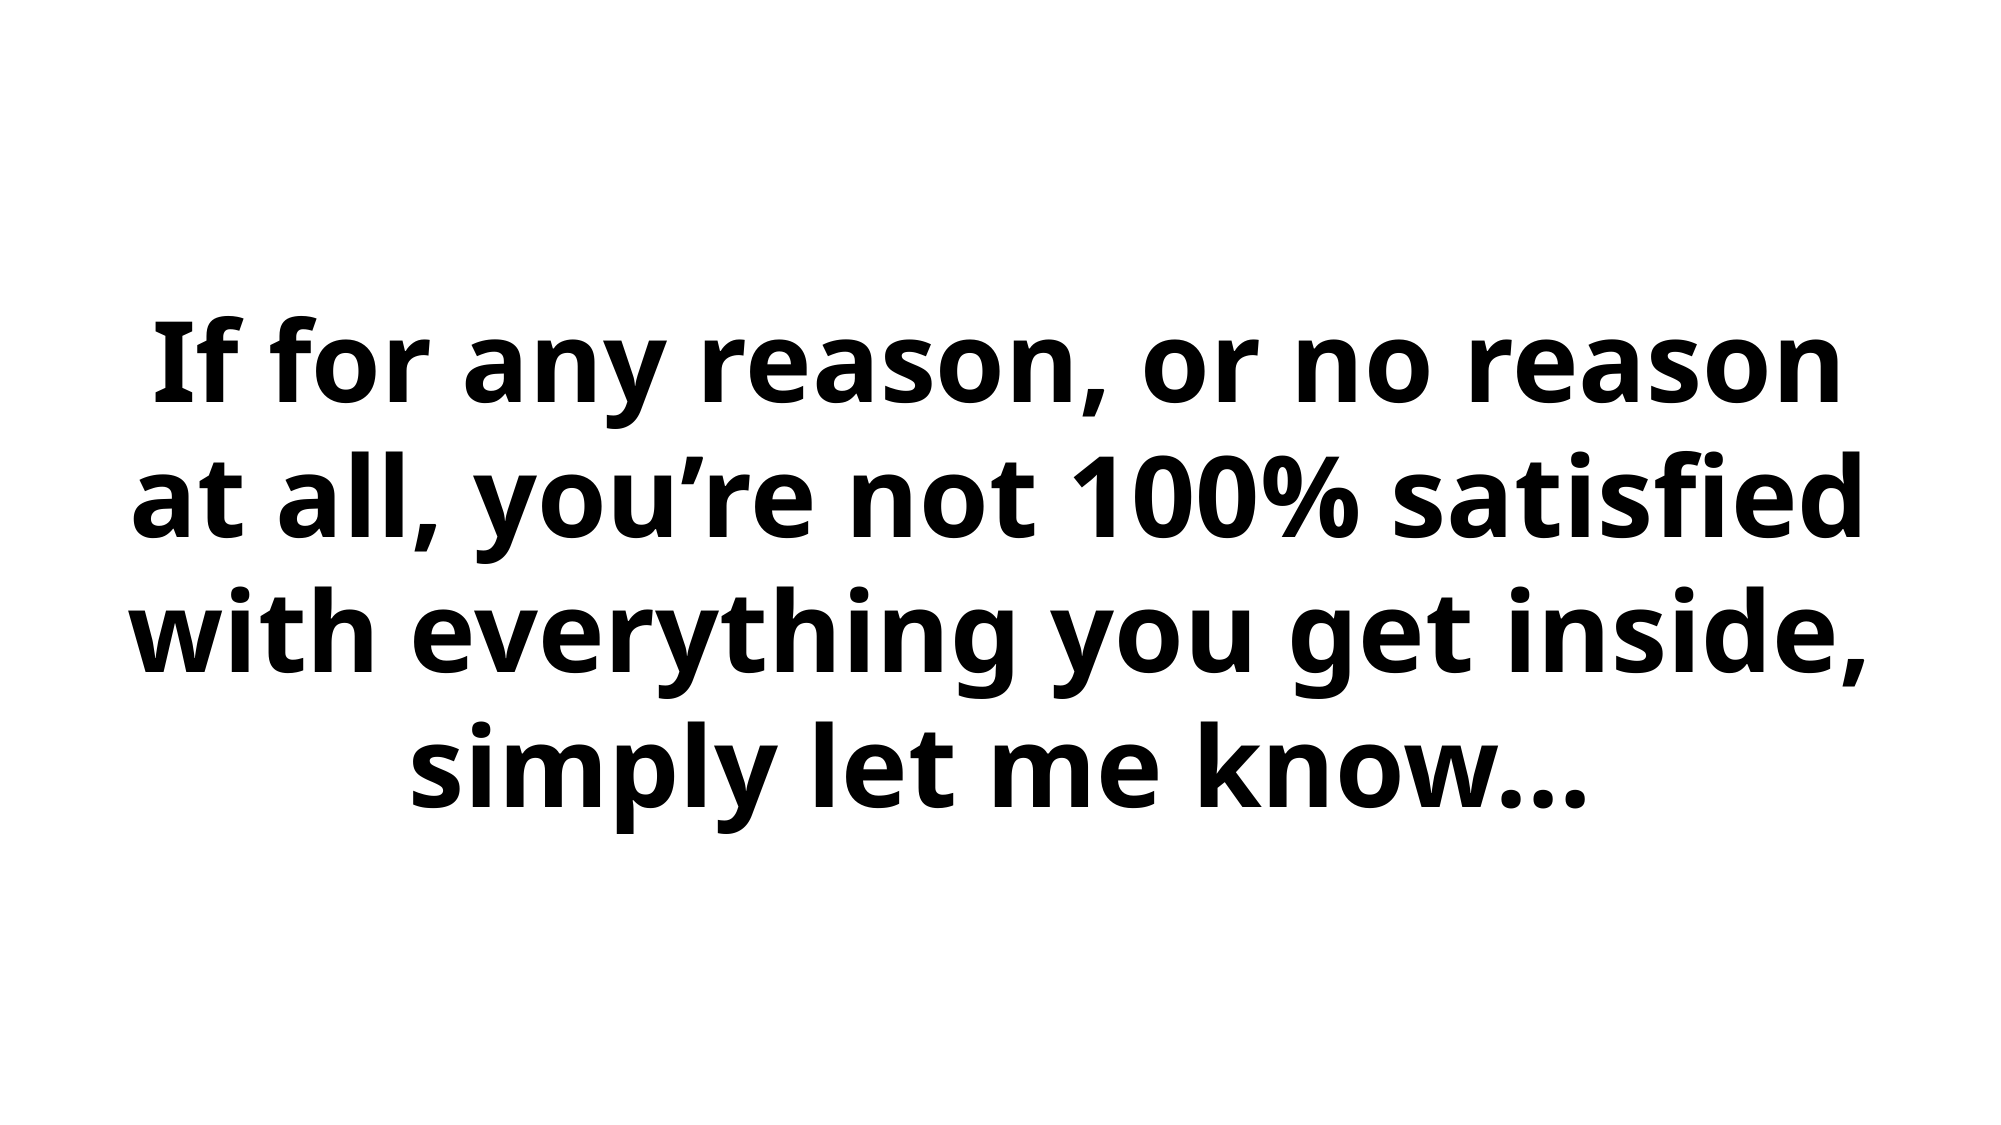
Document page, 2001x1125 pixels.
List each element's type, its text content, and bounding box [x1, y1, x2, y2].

text_box If for any reason, or no reason at all, you’re not 100% satisfied with everything you get inside, simply let me know… [99, 282, 1900, 837]
